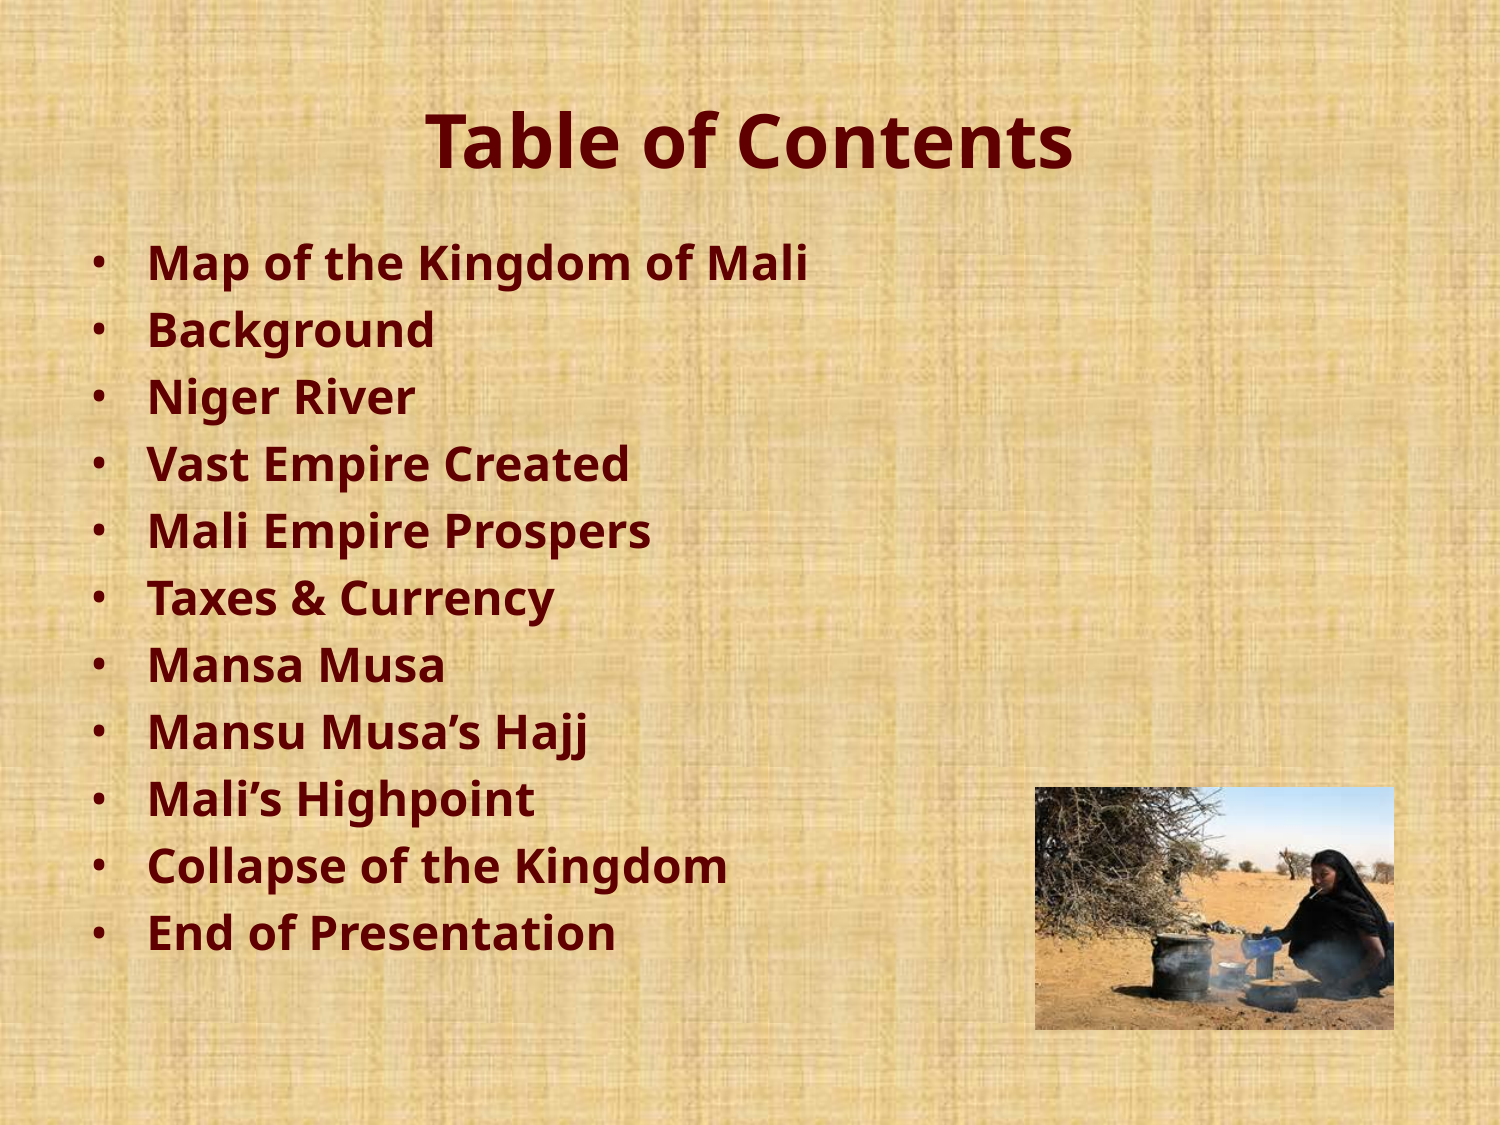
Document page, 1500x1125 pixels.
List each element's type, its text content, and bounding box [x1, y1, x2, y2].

title Table of Contents [75, 45, 1425, 224]
picture [0, 0, 1500, 1125]
list Map of the Kingdom of Mali Background Niger River Vast Empire Created Mali Empire Prospers Taxes & Currency Mansa Musa Mansu Musa’s Hajj Mali’s Highpoint Collapse of the Kingdom End of Presentation [75, 224, 1438, 1005]
